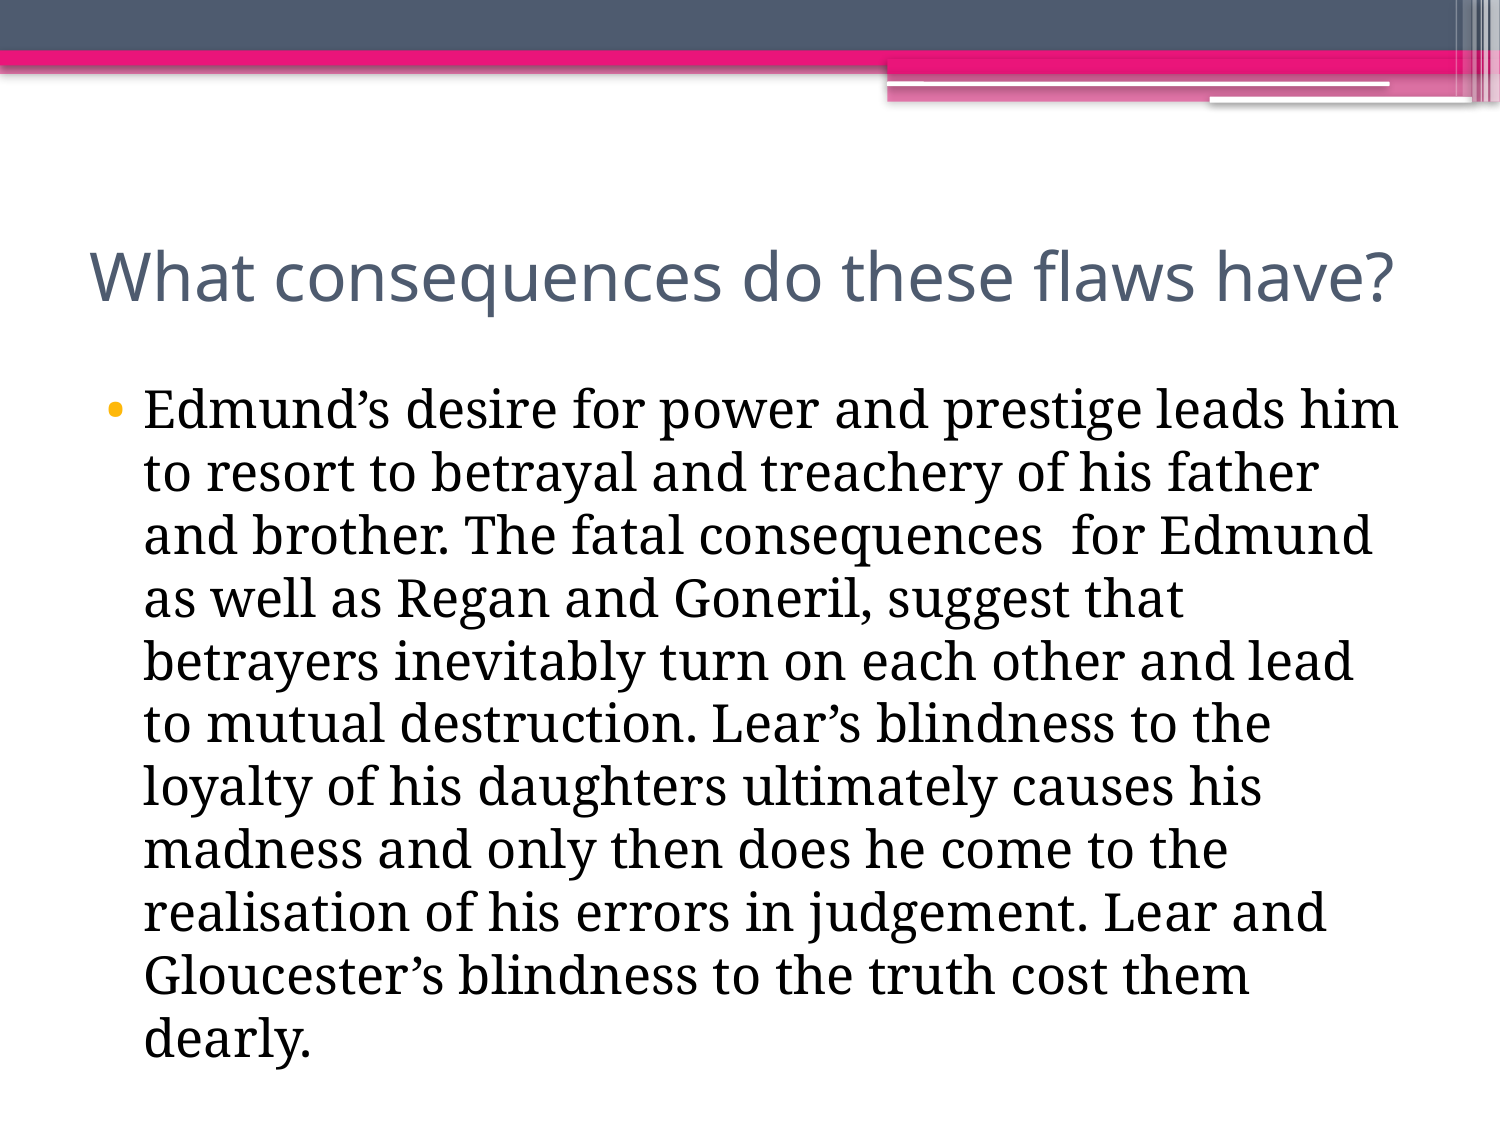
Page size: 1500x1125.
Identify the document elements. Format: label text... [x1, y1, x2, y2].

list Edmund’s desire for power and prestige leads him to resort to betrayal and treachery of his father and brother. The fatal consequences for Edmund as well as Regan and Goneril, suggest that betrayers inevitably turn on each other and lead to mutual destruction. Lear’s blindness to the loyalty of his daughters ultimately causes his madness and only then does he come to the realisation of his errors in judgement. Lear and Gloucester’s blindness to the truth cost them dearly. [75, 368, 1425, 1079]
title What consequences do these flaws have? [75, 187, 1425, 363]
